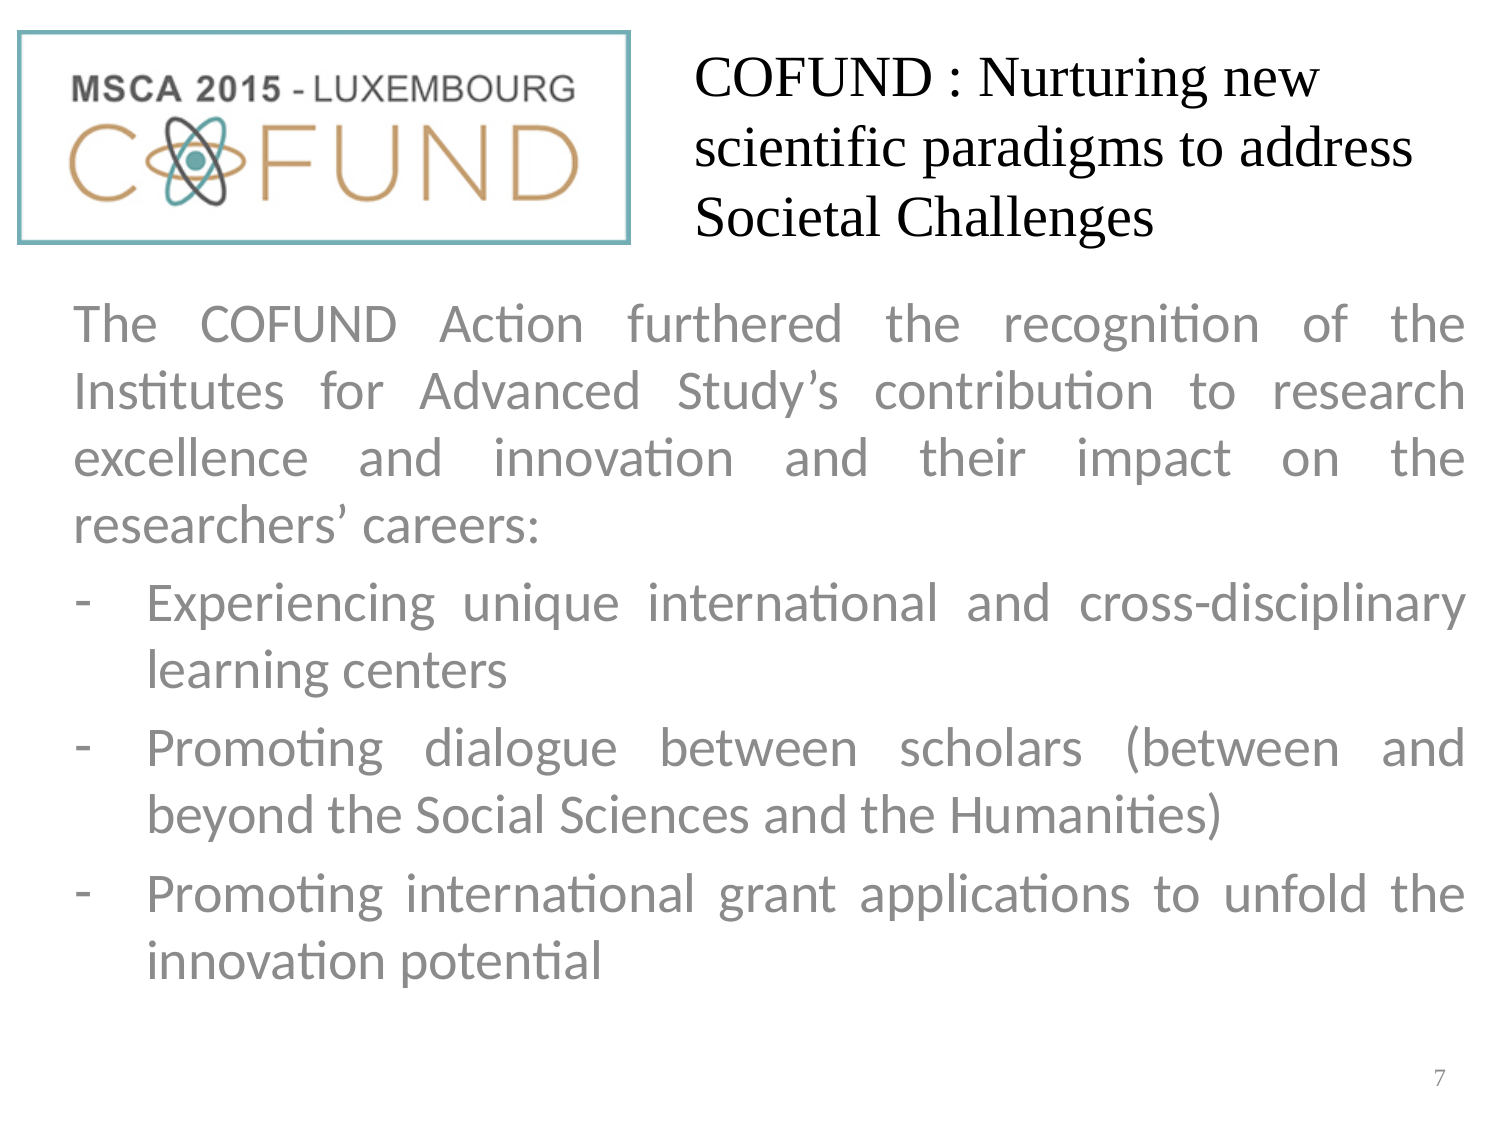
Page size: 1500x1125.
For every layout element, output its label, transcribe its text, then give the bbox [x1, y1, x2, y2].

footer 7 [986, 1046, 1462, 1107]
text_box COFUND : Nurturing new scientific paradigms to address Societal Challenges [679, 30, 1459, 245]
subtitle The COFUND Action furthered the recognition of the Institutes for Advanced Study’s contribution to research excellence and innovation and their impact on the researchers’ careers: Experiencing unique international and cross-disciplinary learning centers Promoting dialogue between scholars (between and beyond the Social Sciences and the Humanities) Promoting international grant applications to unfold the innovation potential [58, 278, 1483, 1000]
picture [17, 30, 631, 246]
